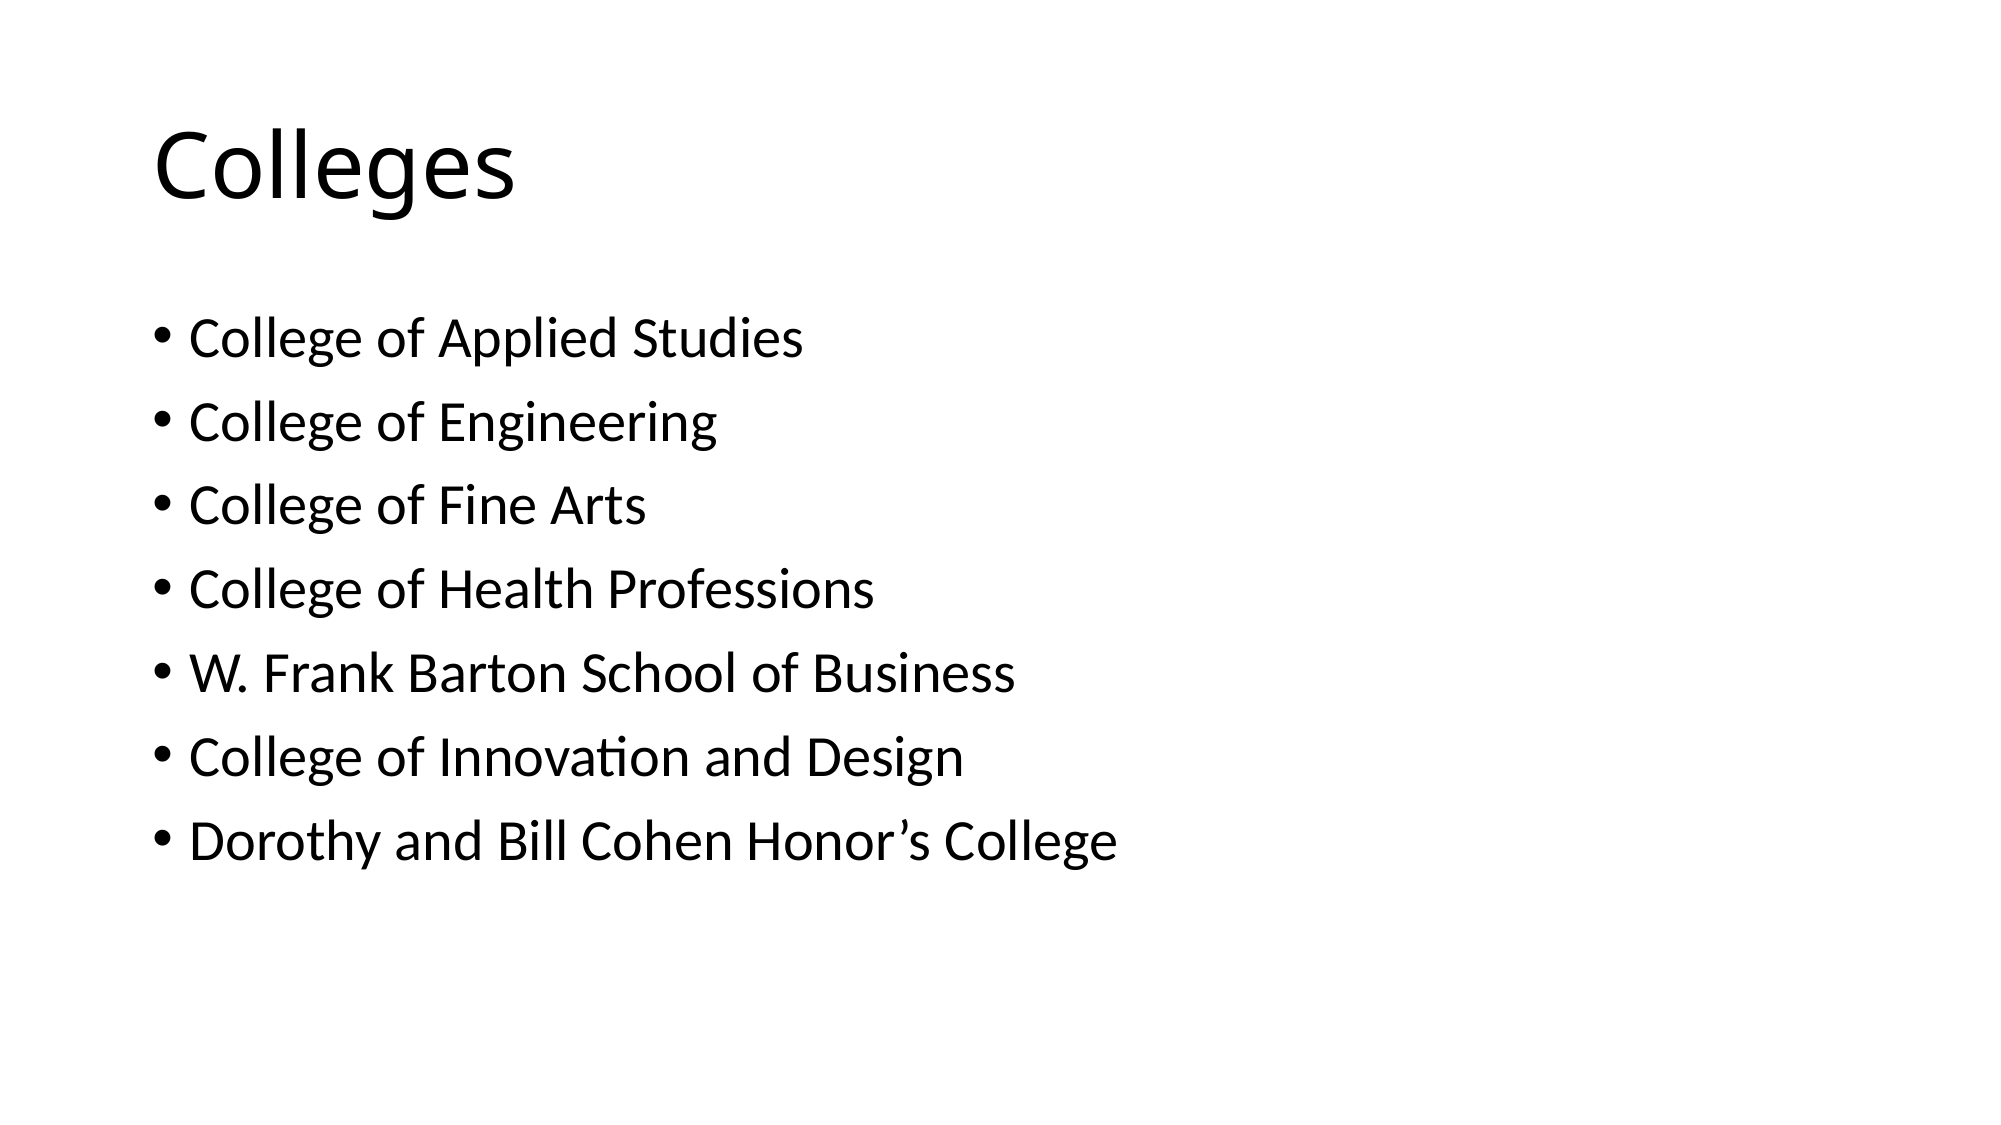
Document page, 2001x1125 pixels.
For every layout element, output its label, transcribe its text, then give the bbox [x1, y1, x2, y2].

list College of Applied Studies College of Engineering College of Fine Arts College of Health Professions W. Frank Barton School of Business College of Innovation and Design Dorothy and Bill Cohen Honor’s College [137, 299, 1863, 1014]
title Colleges [137, 59, 1863, 278]
